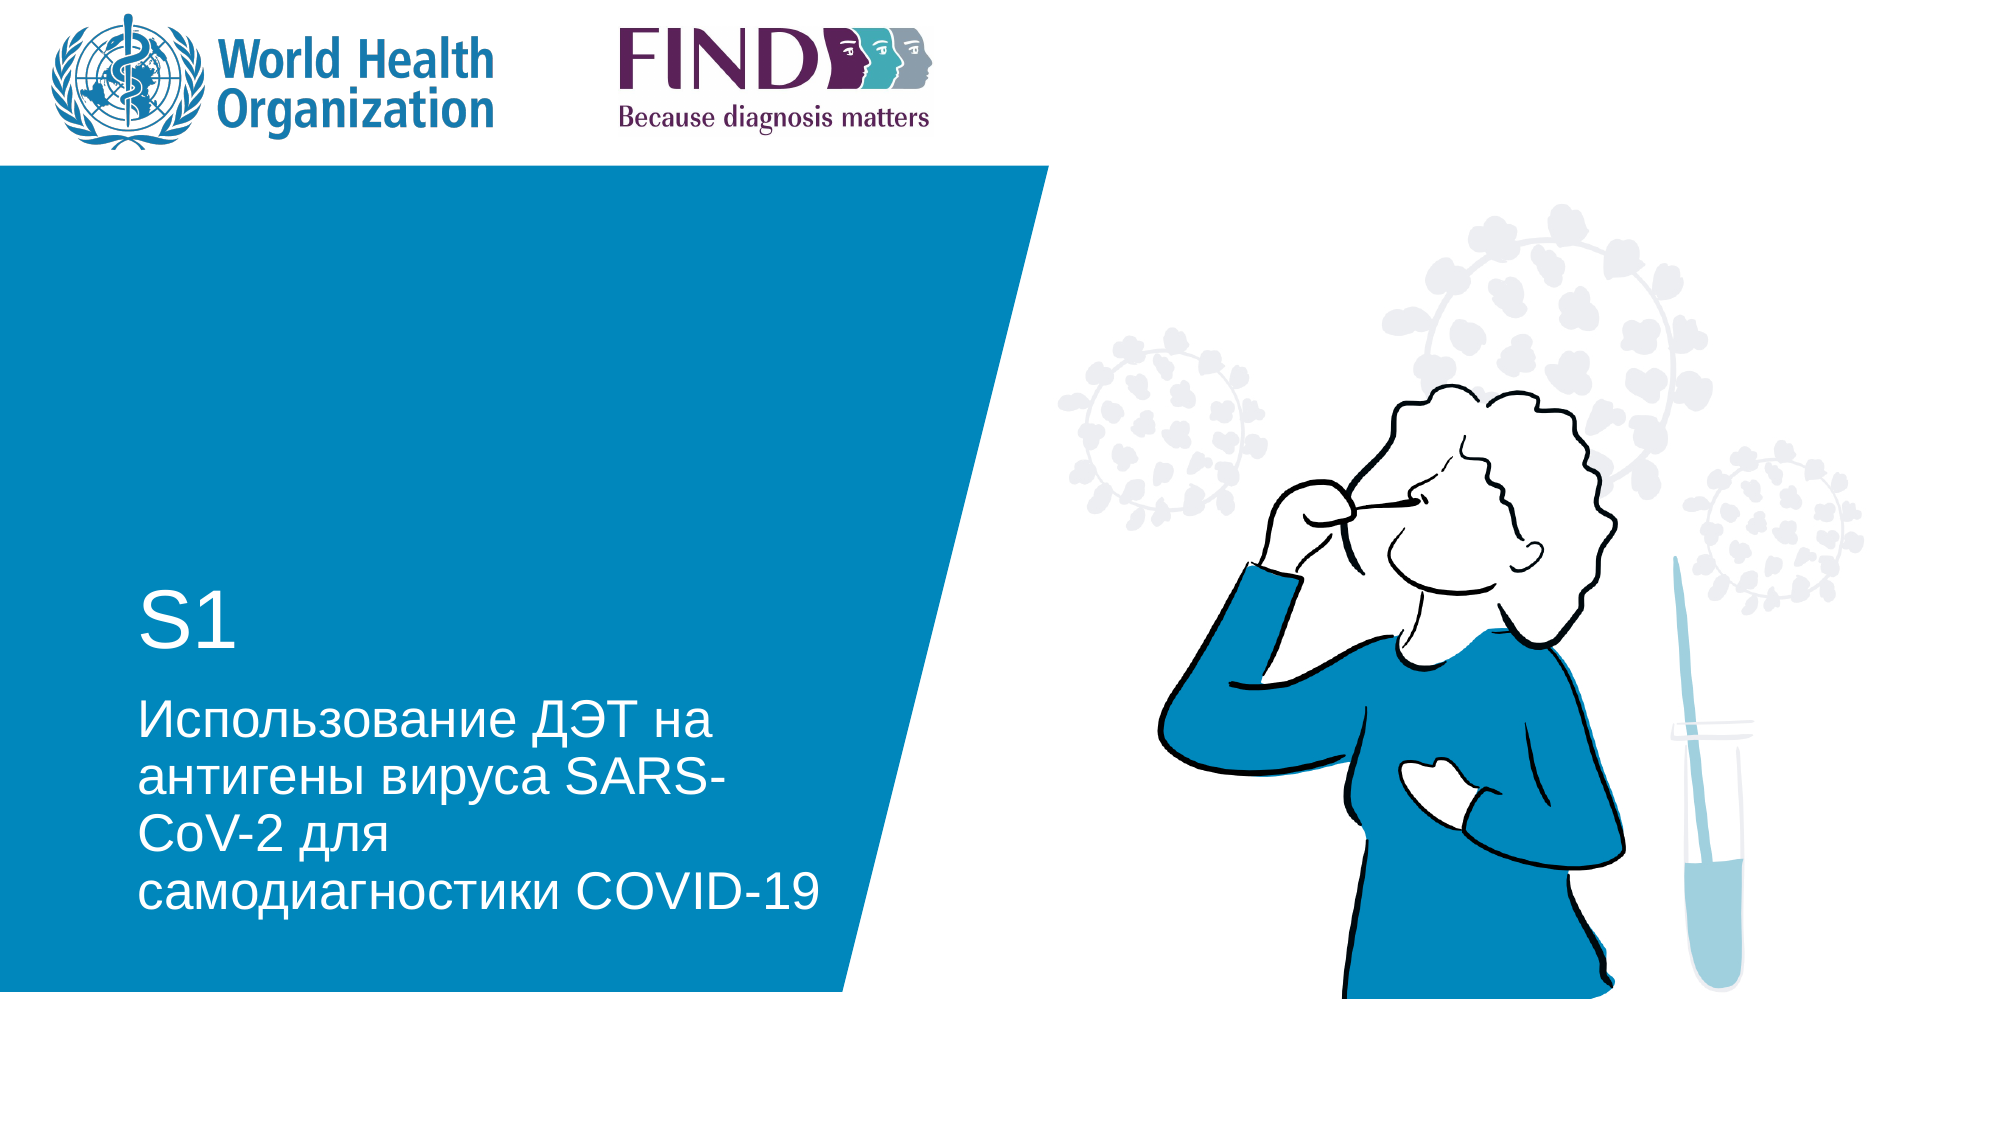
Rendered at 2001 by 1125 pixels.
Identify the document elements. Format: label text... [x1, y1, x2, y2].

picture [1580, 709, 1585, 725]
picture [26, 9, 515, 154]
picture [618, 25, 934, 137]
picture [1529, 746, 1549, 803]
subtitle Использование ДЭТ на антигены вируса SARS-CoV-2 для самодиагностики COVID-19 [137, 691, 827, 931]
picture [988, 165, 1931, 999]
title S1 [137, 184, 891, 667]
